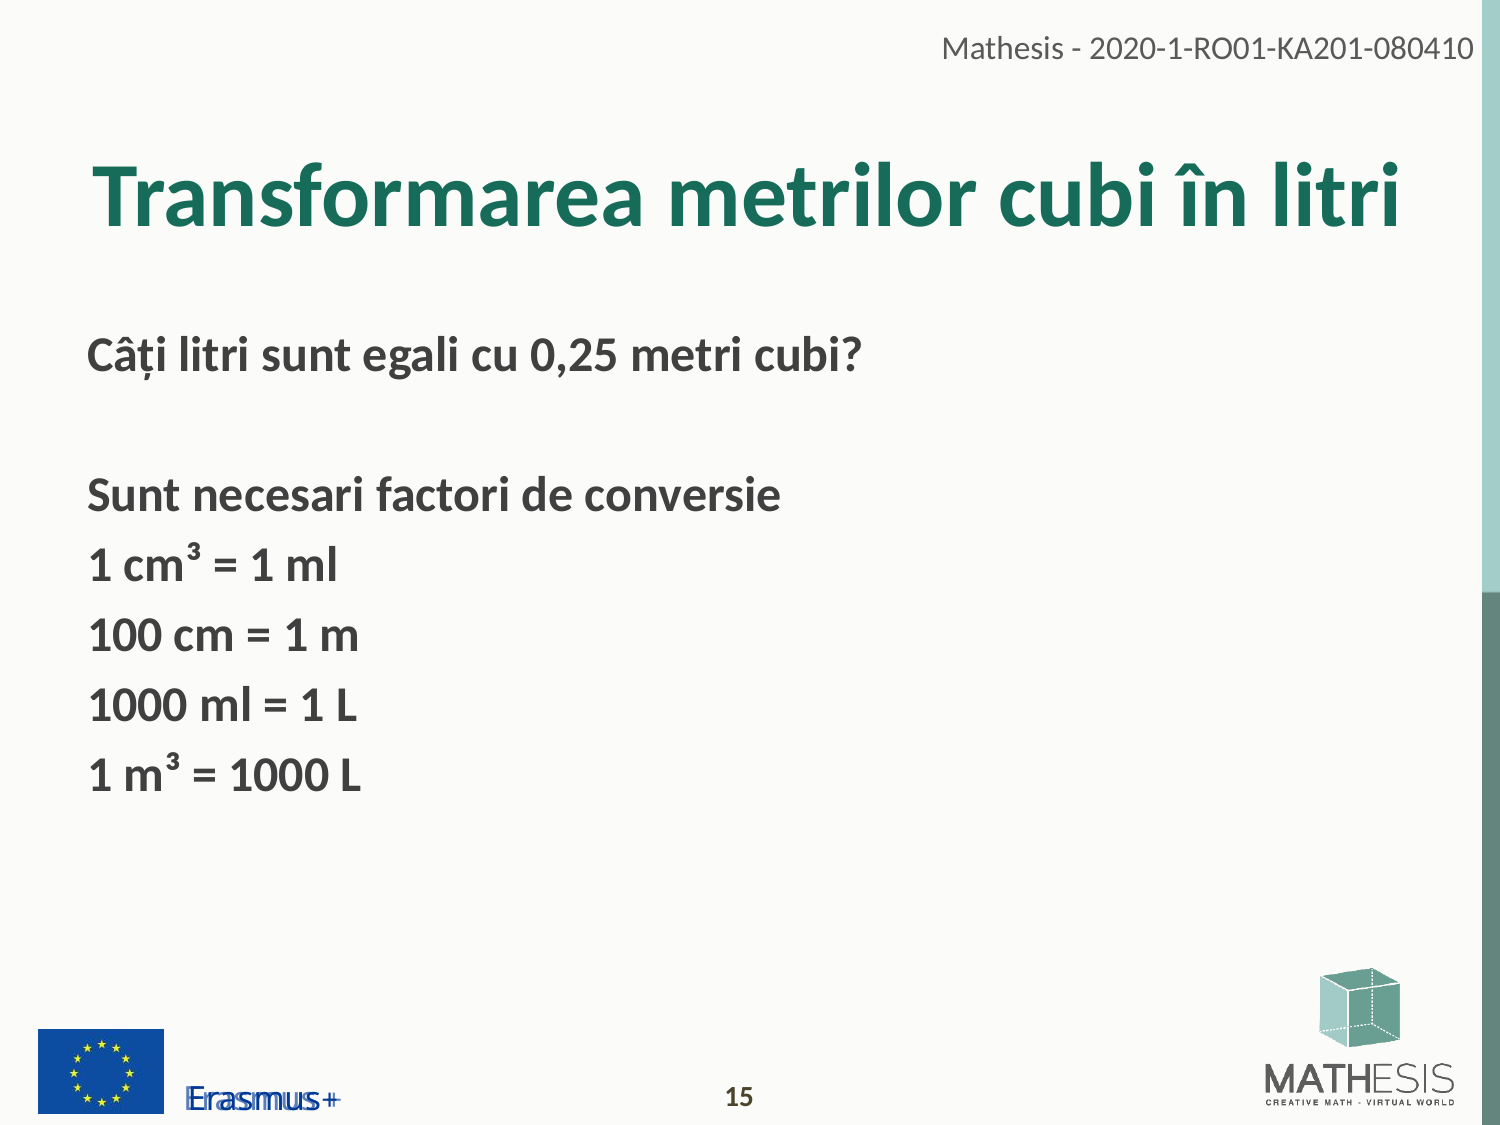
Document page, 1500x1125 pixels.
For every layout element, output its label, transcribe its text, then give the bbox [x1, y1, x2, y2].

title Transformarea metrilor cubi în litri [73, 126, 1423, 314]
picture [38, 1029, 164, 1114]
list Câți litri sunt egali cu 0,25 metri cubi? Sunt necesari factori de conversie 1 cm³ = 1 ml 100 cm = 1 m 1000 ml = 1 L 1 m³ = 1000 L [72, 314, 1423, 1057]
